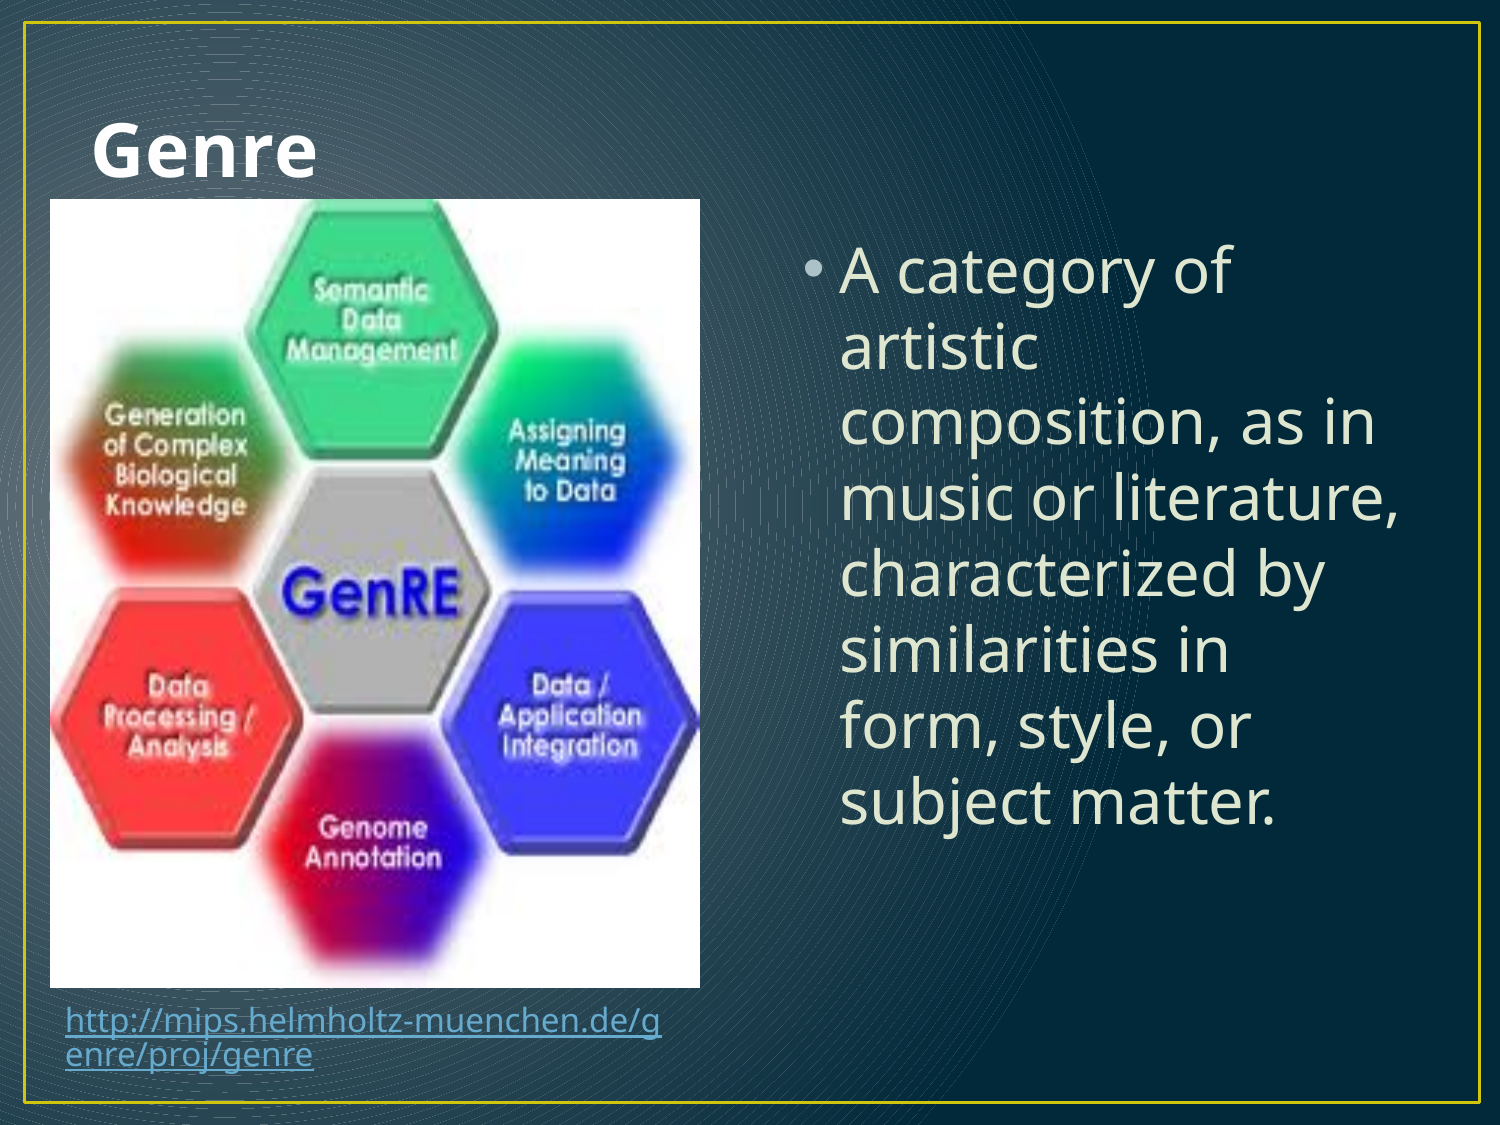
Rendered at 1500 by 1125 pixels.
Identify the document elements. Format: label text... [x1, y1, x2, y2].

picture [49, 199, 701, 988]
list A category of artistic composition, as in music or literature, characterized by similarities in form, style, or subject matter. [787, 222, 1425, 965]
text_box http://mips.helmholtz-muenchen.de/genre/proj/genre [50, 998, 688, 1052]
title Genre [75, 12, 1425, 200]
